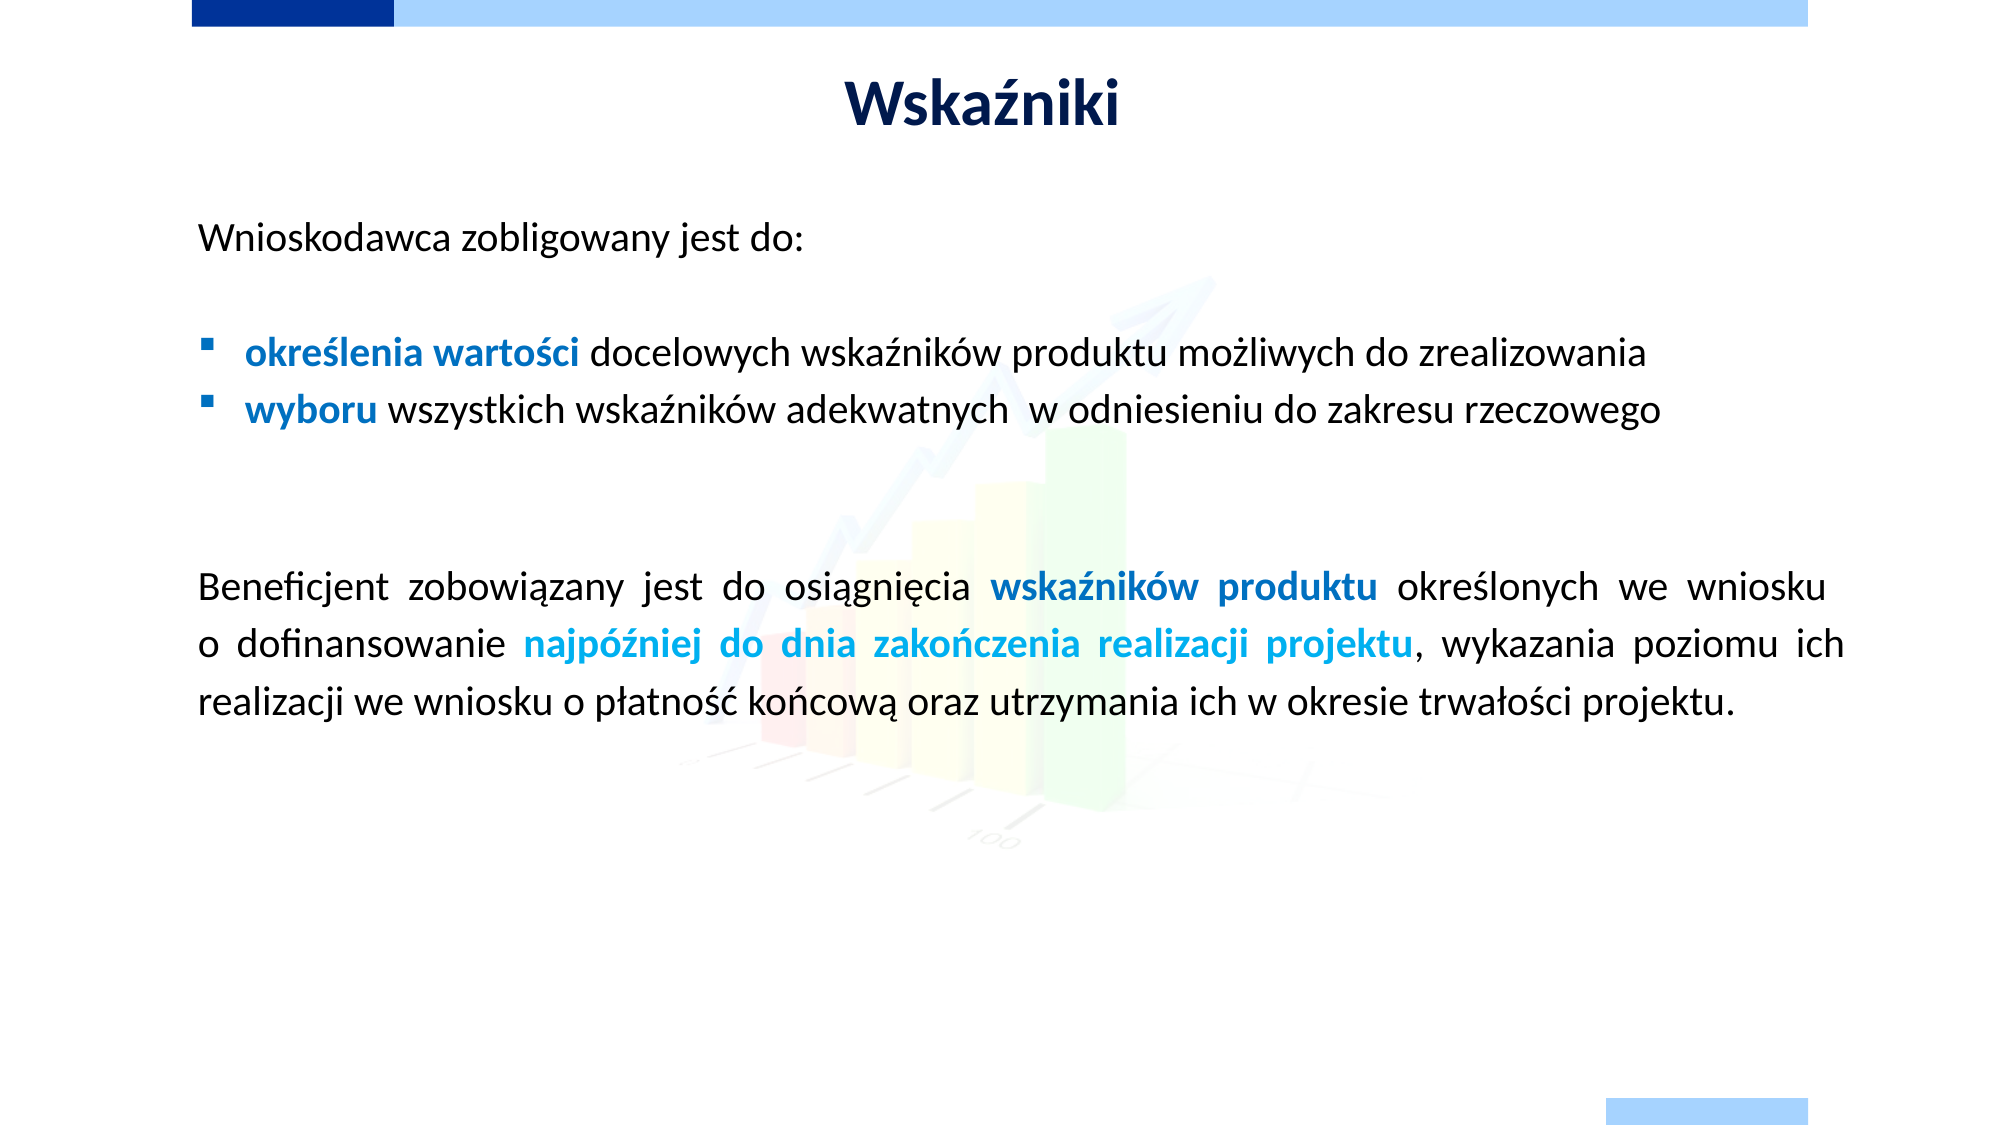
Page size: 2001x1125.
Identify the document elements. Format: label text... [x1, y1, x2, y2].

text_box Wnioskodawca zobligowany jest do: określenia wartości docelowych wskaźników produktu możliwych do zrealizowania wyboru wszystkich wskaźników adekwatnych w odniesieniu do zakresu rzeczowego [183, 194, 1861, 497]
text_box Beneficjent zobowiązany jest do osiągnięcia wskaźników produktu określonych we wniosku o dofinansowanie najpóźniej do dnia zakończenia realizacji projektu, wykazania poziomu ich realizacji we wniosku o płatność końcową oraz utrzymania ich w okresie trwałości projektu. [1428, 543, 1861, 731]
text_box Beneficjent zobowiązany jest do osiągnięcia wskaźników produktu określonych we wniosku o dofinansowanie najpóźniej do dnia zakończenia realizacji projektu, wykazania poziomu ich realizacji we wniosku o płatność końcową oraz utrzymania ich w okresie trwałości projektu. [183, 543, 538, 731]
text_box Wskaźniki [203, 51, 1763, 146]
picture [538, 261, 1428, 864]
